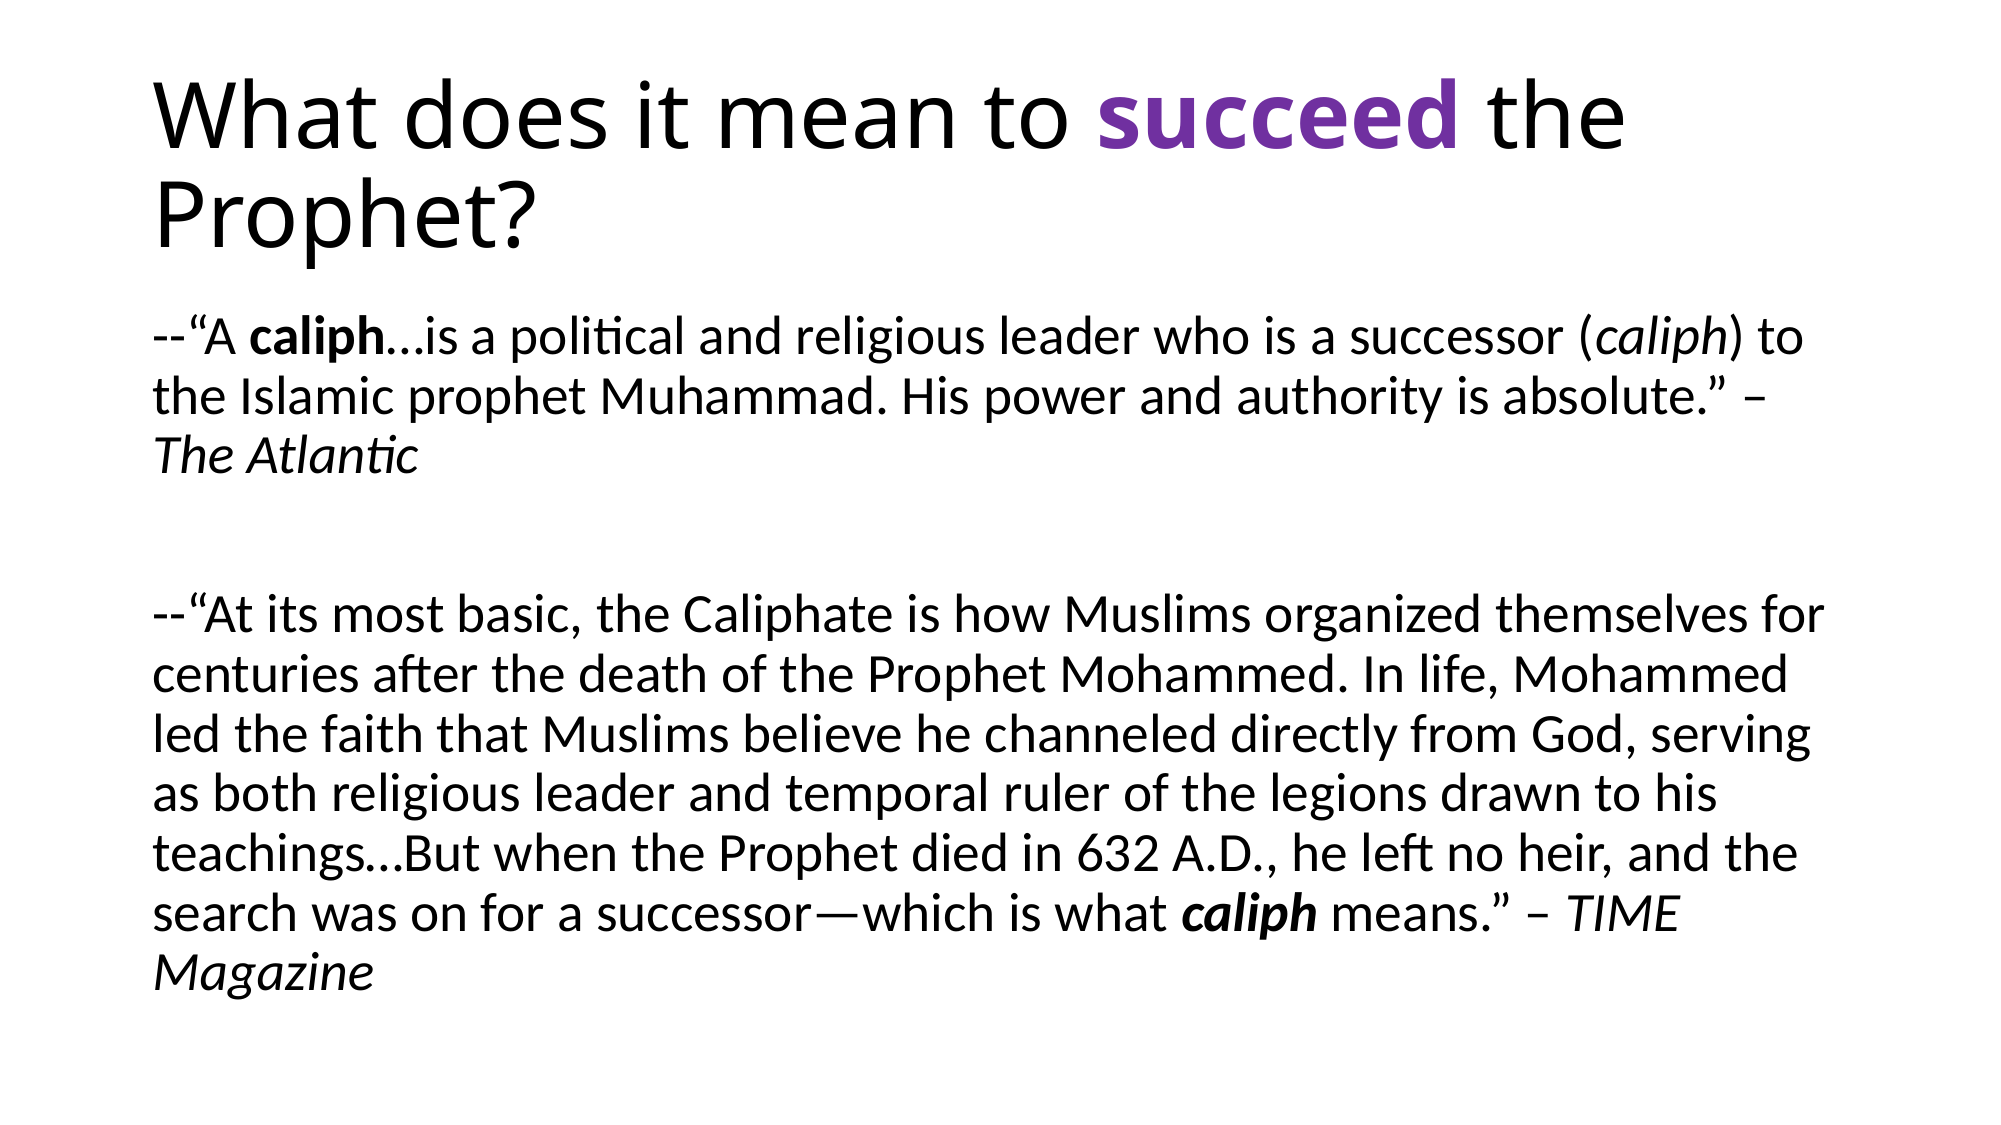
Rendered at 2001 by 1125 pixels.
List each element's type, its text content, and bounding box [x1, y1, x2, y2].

list --“A caliph…is a political and religious leader who is a successor (caliph) to the Islamic prophet Muhammad. His power and authority is absolute.” – The Atlantic --“At its most basic, the Caliphate is how Muslims organized themselves for centuries after the death of the Prophet Mohammed. In life, Mohammed led the faith that Muslims believe he channeled directly from God, serving as both religious leader and temporal ruler of the legions drawn to his teachings…But when the Prophet died in 632 A.D., he left no heir, and the search was on for a successor—which is what caliph means.” – TIME Magazine [137, 299, 1863, 1014]
title What does it mean to succeed the Prophet? [137, 59, 1863, 278]
